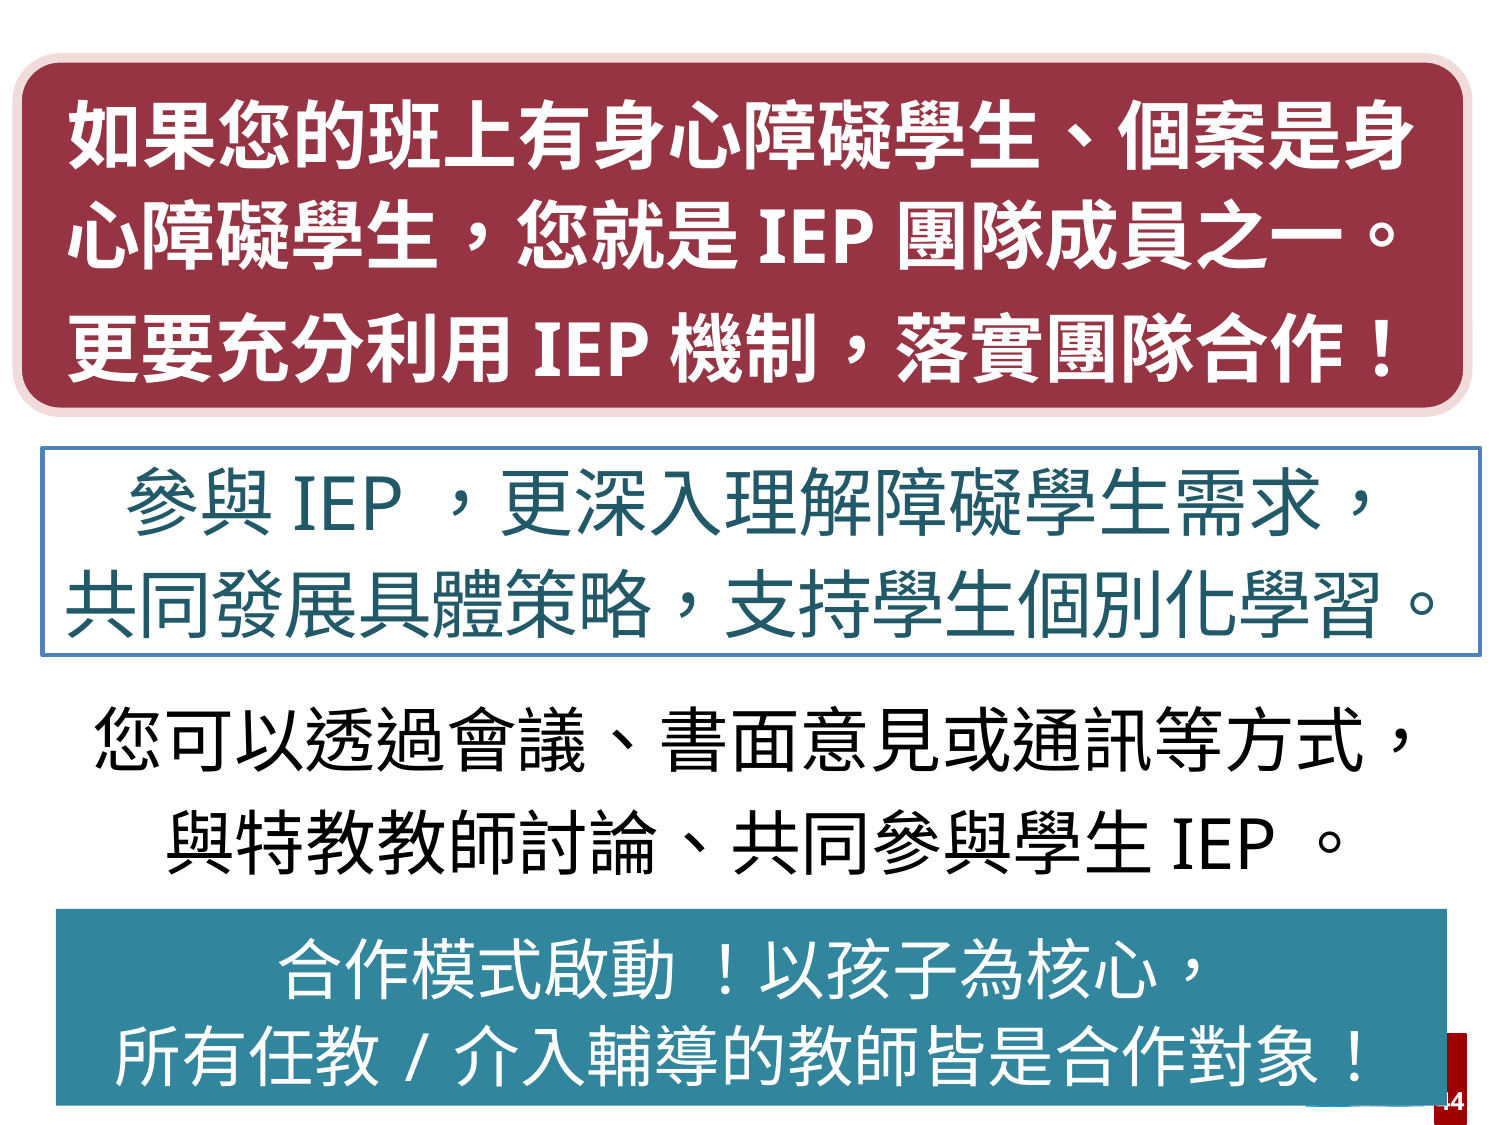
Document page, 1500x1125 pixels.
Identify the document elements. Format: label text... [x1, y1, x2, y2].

text_box 參與IEP，更深入理解障礙學生需求， 共同發展具體策略，支持學生個別化學習。 [40, 446, 1482, 657]
text_box 合作模式啟動 ！以孩子為核心， 所有任教/介入輔導的教師皆是合作對象！ [55, 908, 1447, 1106]
text_box 如果您的班上有身心障礙學生、個案是身心障礙學生，您就是IEP團隊成員之一。 更要充分利用IEP機制，落實團隊合作！ [15, 55, 1470, 415]
slide_number 44 [1416, 1076, 1485, 1125]
text_box 您可以透過會議、書面意見或通訊等方式， 與特教教師討論、共同參與學生IEP。 [66, 710, 1464, 879]
